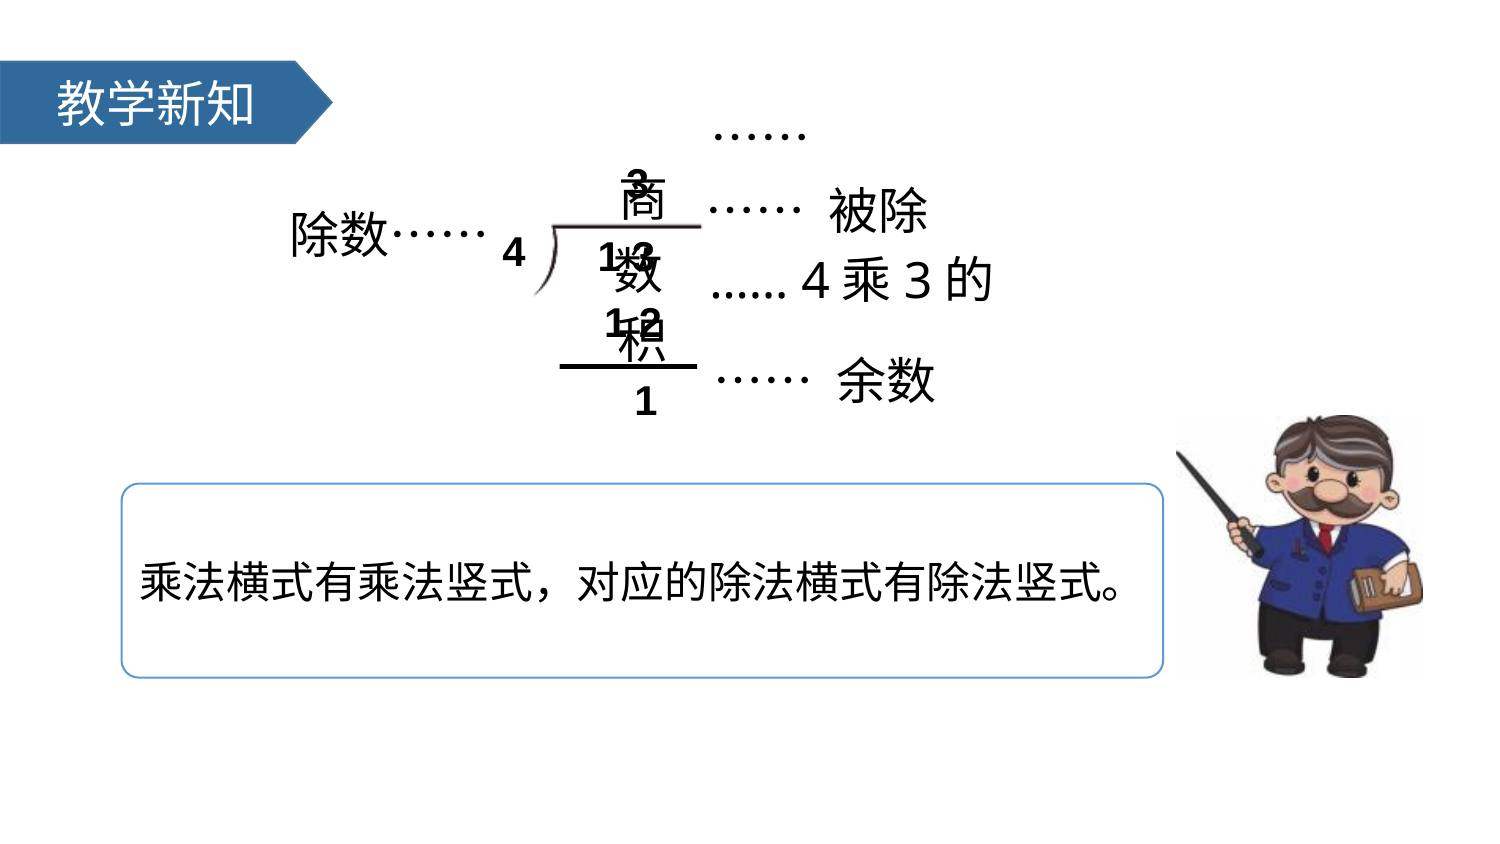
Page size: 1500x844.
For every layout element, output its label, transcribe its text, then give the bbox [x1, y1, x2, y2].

text_box 乘法横式有乘法竖式，对应的除法横式有除法竖式。 [120, 482, 1165, 679]
picture [1176, 415, 1423, 678]
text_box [182, 128, 1043, 433]
text_box 教学新知 [0, 61, 332, 144]
